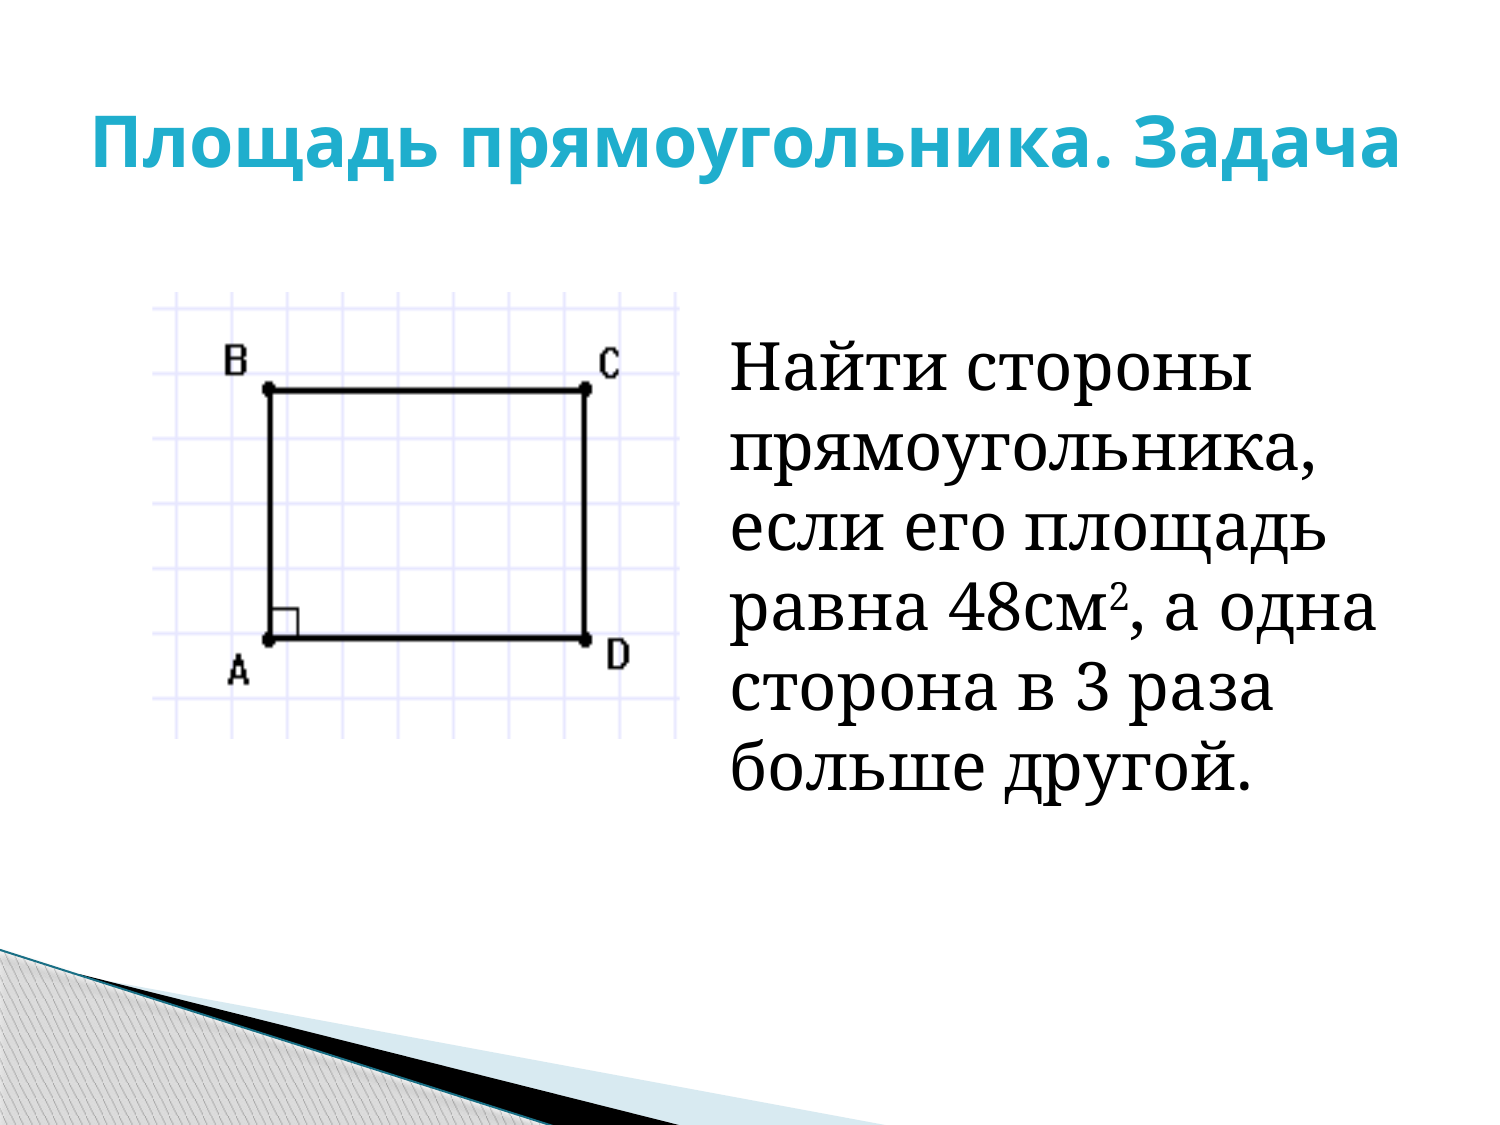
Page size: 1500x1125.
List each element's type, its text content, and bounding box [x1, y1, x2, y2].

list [152, 292, 680, 739]
title Площадь прямоугольника. Задача [75, 45, 1425, 233]
text_box Найти стороны прямоугольника, если его площадь равна 48см2, а одна сторона в 3 раза больше другой. [714, 316, 1465, 811]
